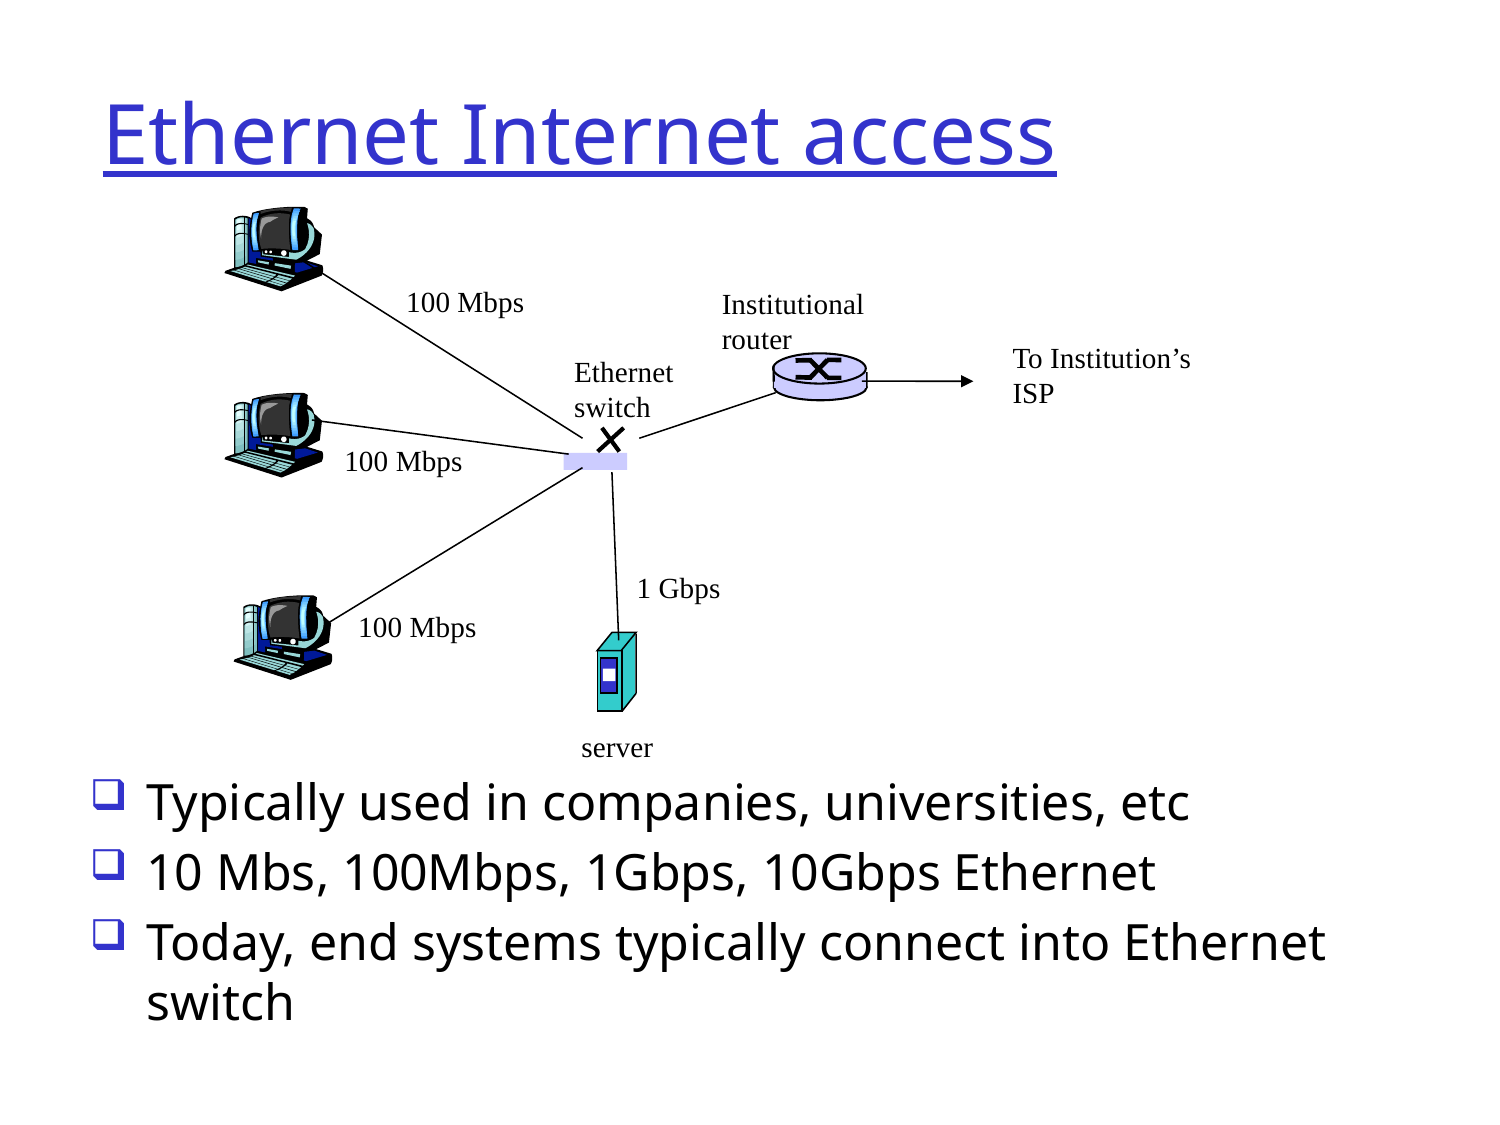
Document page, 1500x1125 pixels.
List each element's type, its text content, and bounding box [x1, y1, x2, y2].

title Ethernet Internet access [87, 37, 1363, 226]
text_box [224, 205, 1224, 772]
list Typically used in companies, universities, etc 10 Mbs, 100Mbps, 1Gbps, 10Gbps Ethernet Today, end systems typically connect into Ethernet switch [74, 762, 1395, 1076]
